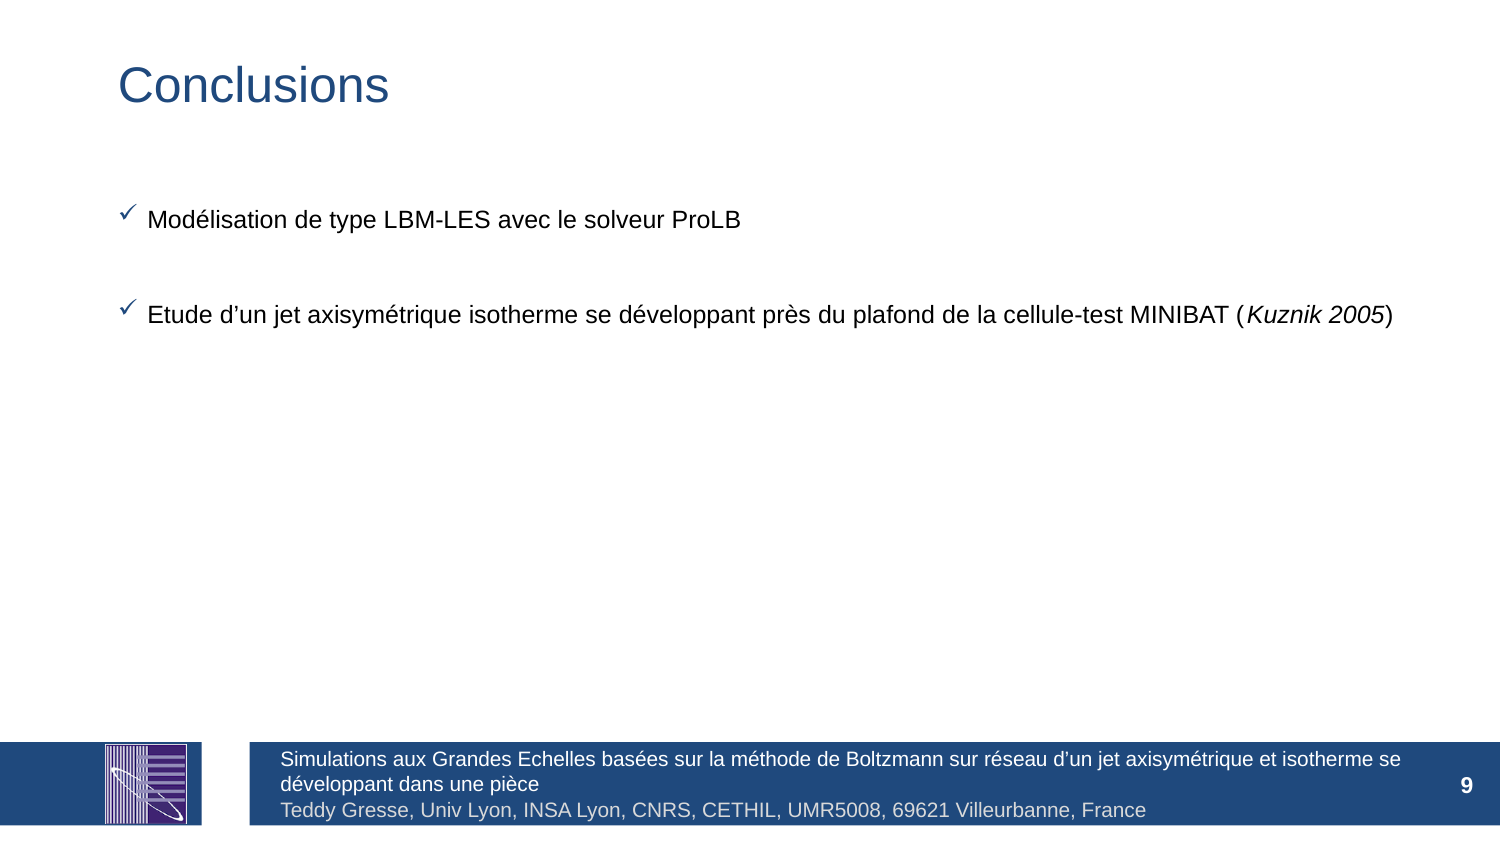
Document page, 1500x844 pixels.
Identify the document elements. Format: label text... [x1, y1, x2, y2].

text_box Simulations aux Grandes Echelles basées sur la méthode de Boltzmann sur réseau d’un jet axisymétrique et isotherme se développant dans une pièce [265, 752, 1471, 788]
picture [105, 744, 187, 824]
text_box Teddy Gresse, Univ Lyon, INSA Lyon, CNRS, CETHIL, UMR5008, 69621 Villeurbanne, France [265, 789, 1471, 825]
text_box 9 [1445, 763, 1478, 806]
title Conclusions [103, 45, 1397, 127]
list Modélisation de type LBM-LES avec le solveur ProLB Etude d’un jet axisymétrique isotherme se développant près du plafond de la cellule-test MINIBAT (Kuznik 2005) [103, 138, 1417, 706]
